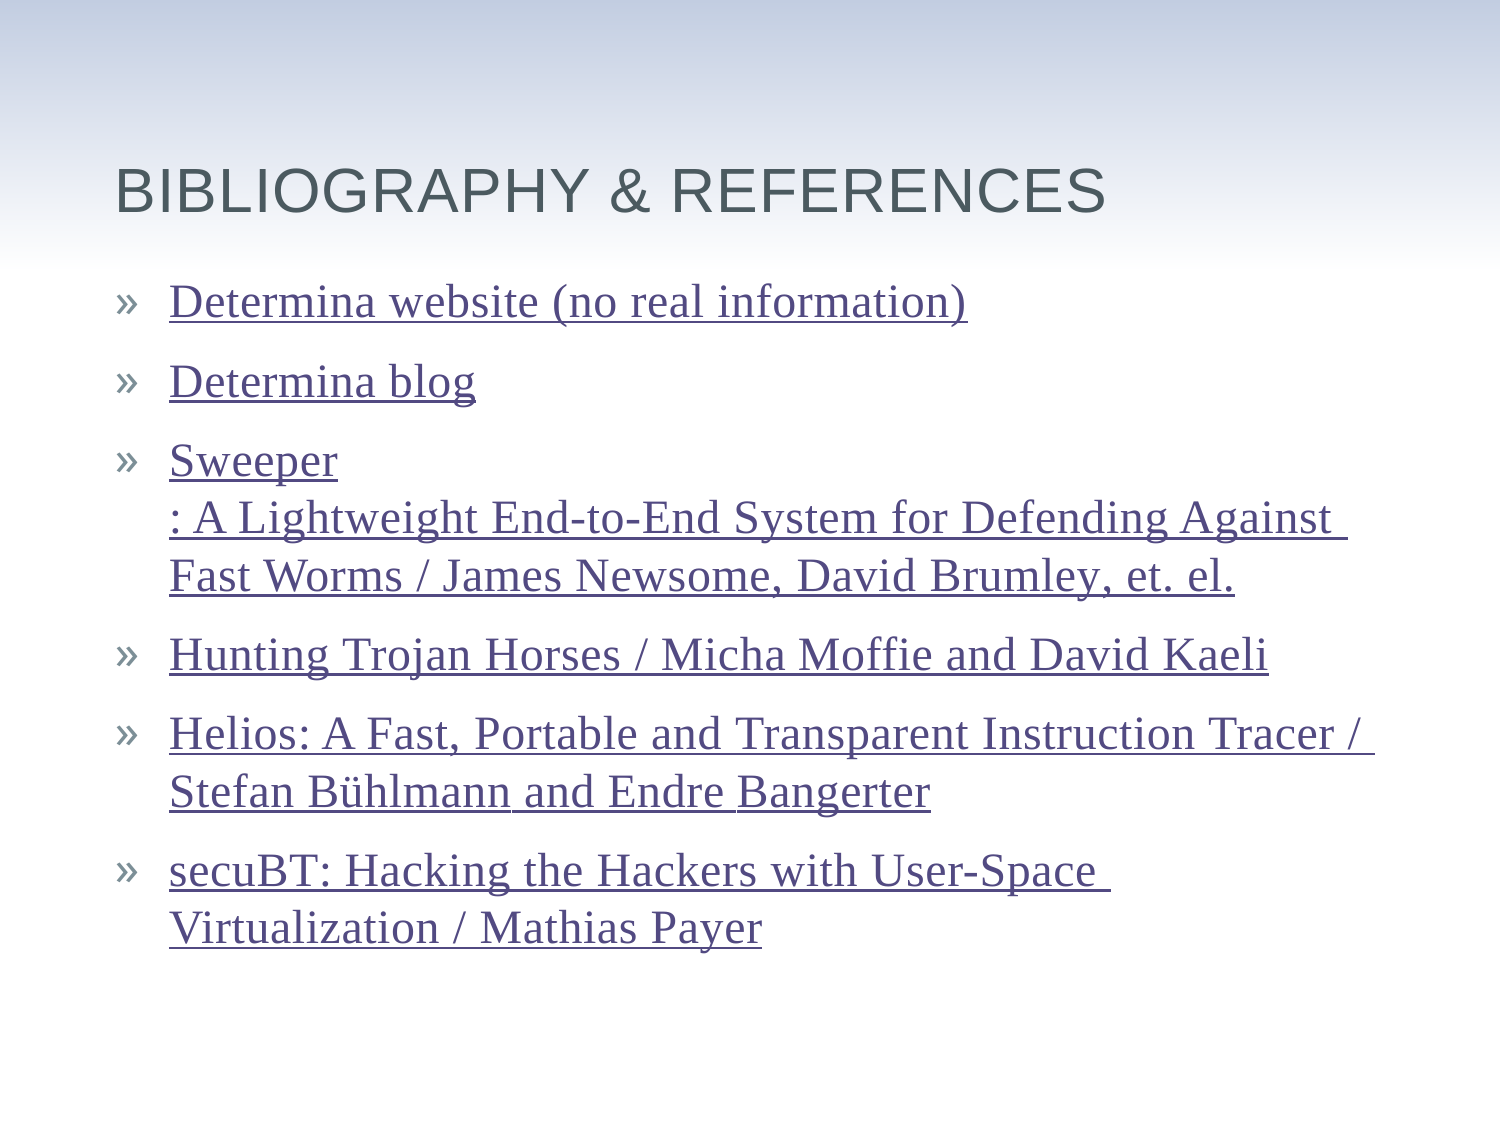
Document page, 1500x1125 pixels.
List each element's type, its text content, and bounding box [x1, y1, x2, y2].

list Determina website (no real information) Determina blog Sweeper: A Lightweight End-to-End System for Defending Against Fast Worms / James Newsome, David Brumley, et. el. Hunting Trojan Horses / Micha Moffie and David Kaeli Helios: A Fast, Portable and Transparent Instruction Tracer / Stefan Bühlmann and Endre Bangerter secuBT: Hacking the Hackers with User-Space Virtualization / Mathias Payer [99, 262, 1400, 978]
title Bibliography & References [99, 45, 1400, 233]
